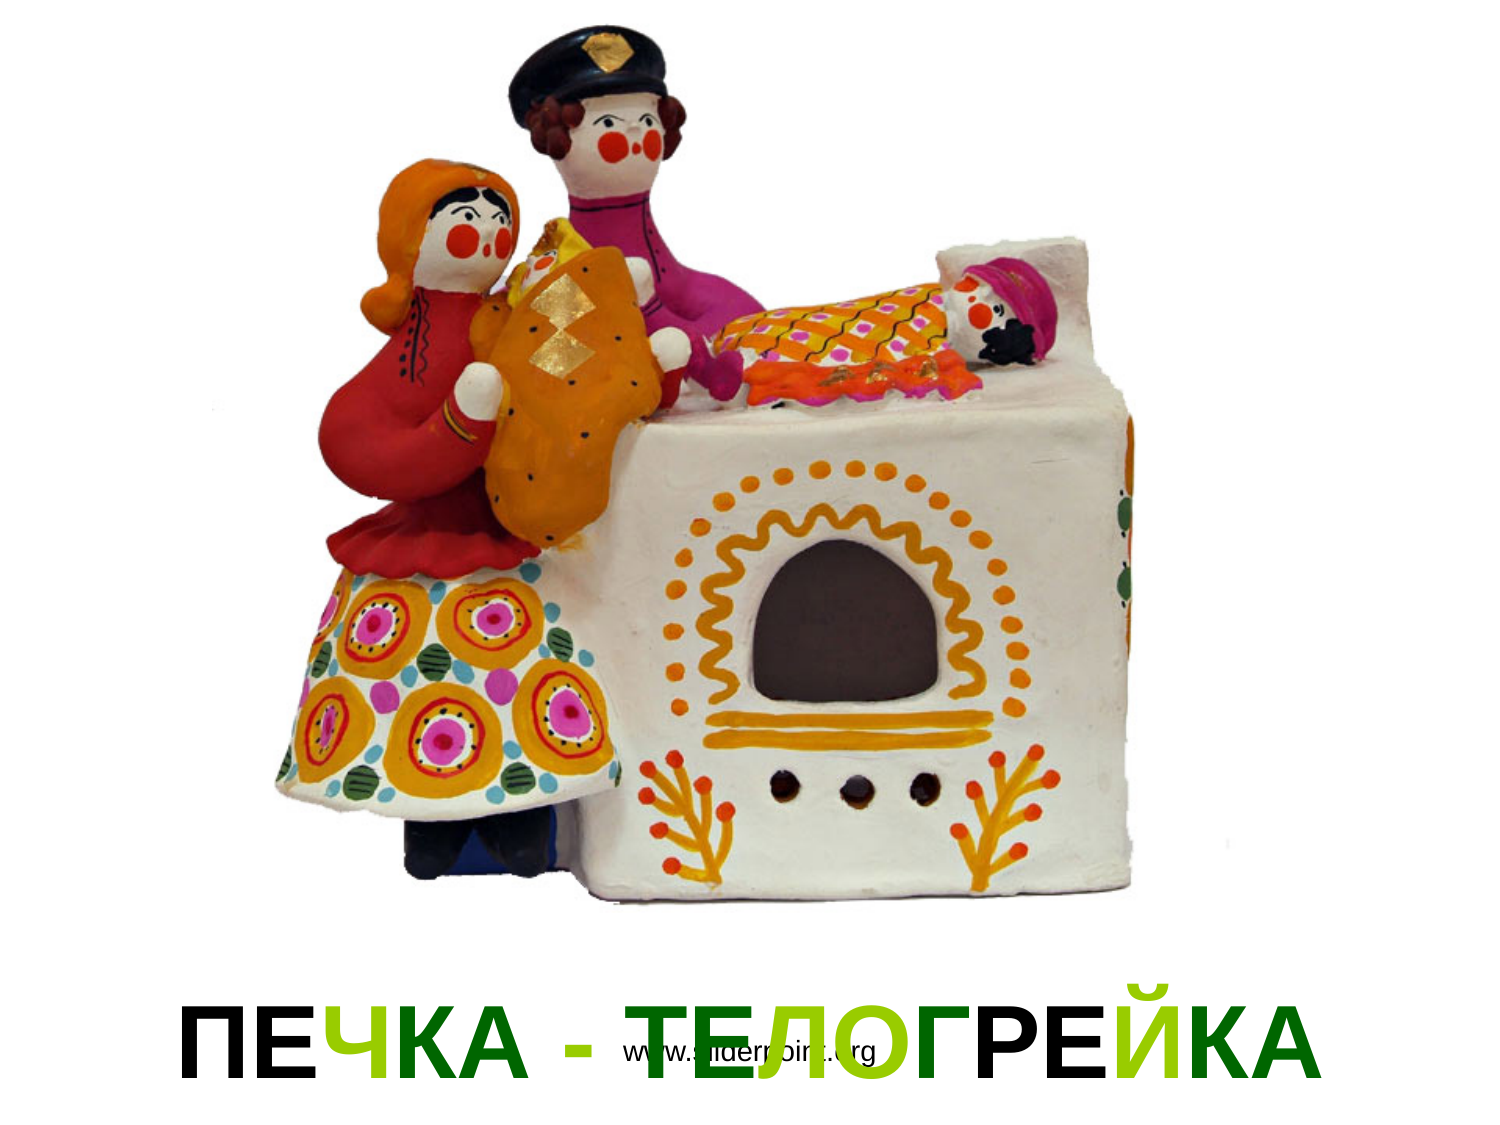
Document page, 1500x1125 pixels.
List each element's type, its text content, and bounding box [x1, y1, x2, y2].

text_box ПЕЧКА - ТЕЛОГРЕЙКА [0, 948, 1500, 1124]
footer www.sliderpoint.org [512, 1024, 988, 1103]
picture [212, 0, 1265, 938]
